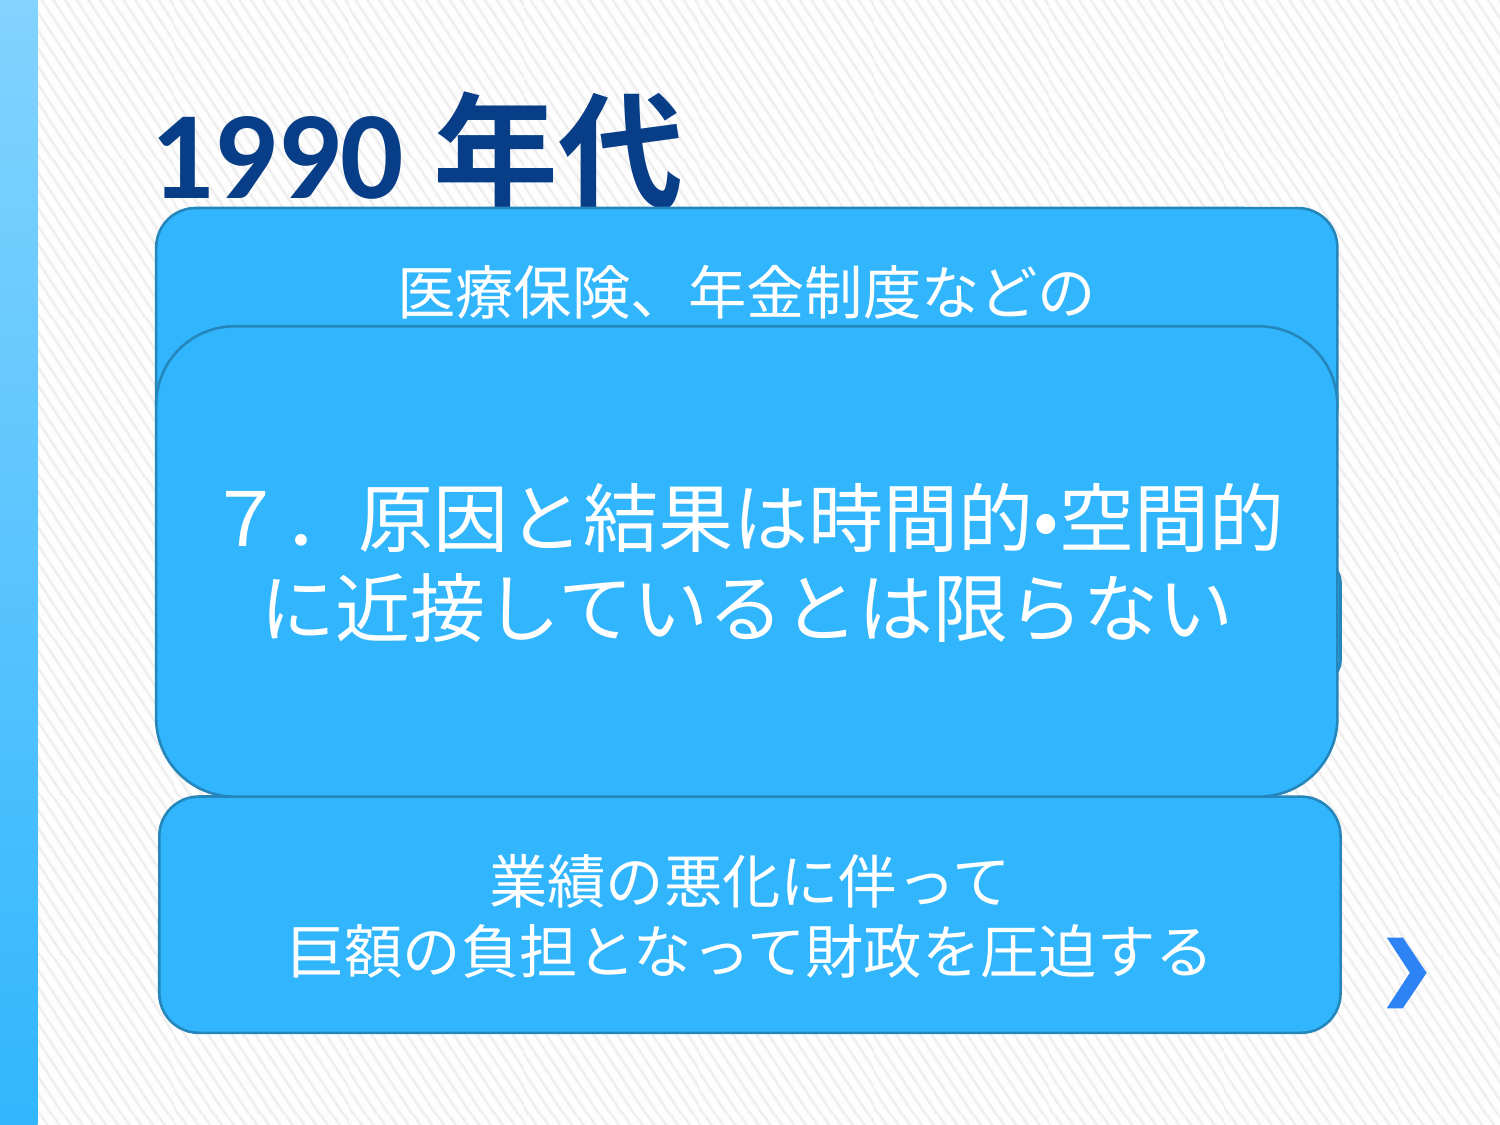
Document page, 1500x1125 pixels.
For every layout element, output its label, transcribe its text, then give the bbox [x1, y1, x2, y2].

text_box 医療保険、年金制度などの 社員に対する充実した保障制度 [154, 206, 1339, 401]
text_box 1990年代 [135, 66, 703, 232]
text_box 業績の悪化に伴って 巨額の負担となって財政を圧迫する [157, 795, 1342, 1035]
text_box ７．原因と結果は時間的・空間的に近接しているとは限らない [154, 324, 1339, 798]
